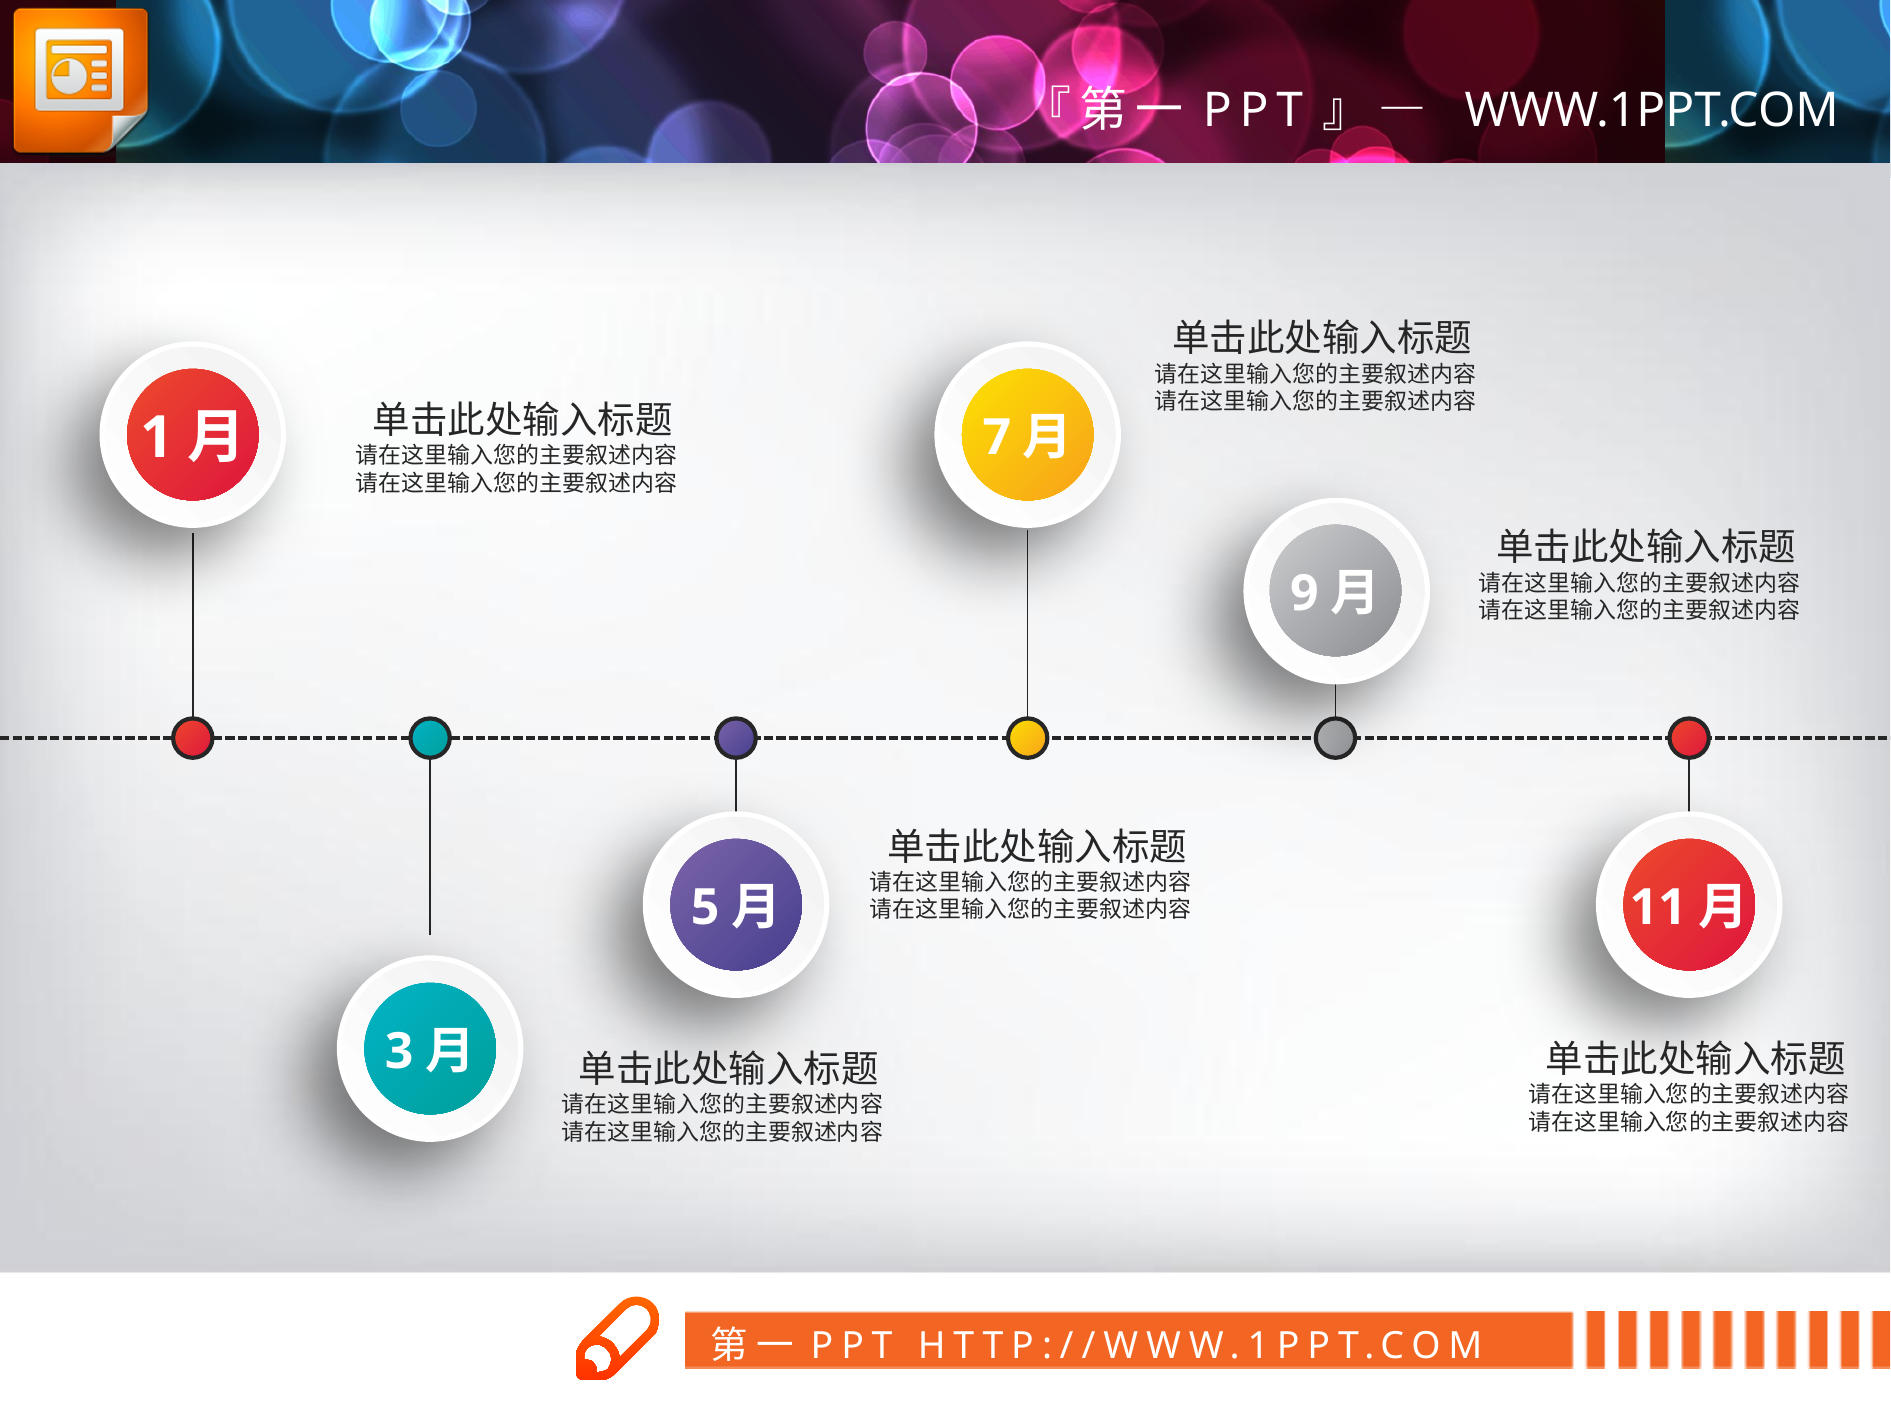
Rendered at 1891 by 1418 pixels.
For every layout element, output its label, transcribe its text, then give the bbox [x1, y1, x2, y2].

text_box 单击此处输入标题 请在这里输入您的主要叙述内容 请在这里输入您的主要叙述内容 [340, 388, 693, 573]
picture [685, 1311, 1891, 1369]
text_box 单击此处输入标题 请在这里输入您的主要叙述内容 请在这里输入您的主要叙述内容 [1139, 307, 1492, 492]
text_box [1598, 718, 1781, 996]
text_box 单击此处输入标题 请在这里输入您的主要叙述内容 请在这里输入您的主要叙述内容 [1463, 515, 1816, 701]
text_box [101, 343, 284, 758]
text_box 单击此处输入标题 请在这里输入您的主要叙述内容 请在这里输入您的主要叙述内容 [855, 815, 1207, 1000]
picture [0, 739, 1891, 1275]
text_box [936, 343, 1119, 758]
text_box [1245, 500, 1428, 758]
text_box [645, 718, 827, 996]
text_box 单击此处输入标题 请在这里输入您的主要叙述内容 请在这里输入您的主要叙述内容 [1513, 1027, 1866, 1213]
text_box 单击此处输入标题 请在这里输入您的主要叙述内容 请在这里输入您的主要叙述内容 [546, 1037, 899, 1223]
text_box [339, 718, 522, 1140]
picture [0, 0, 1891, 737]
